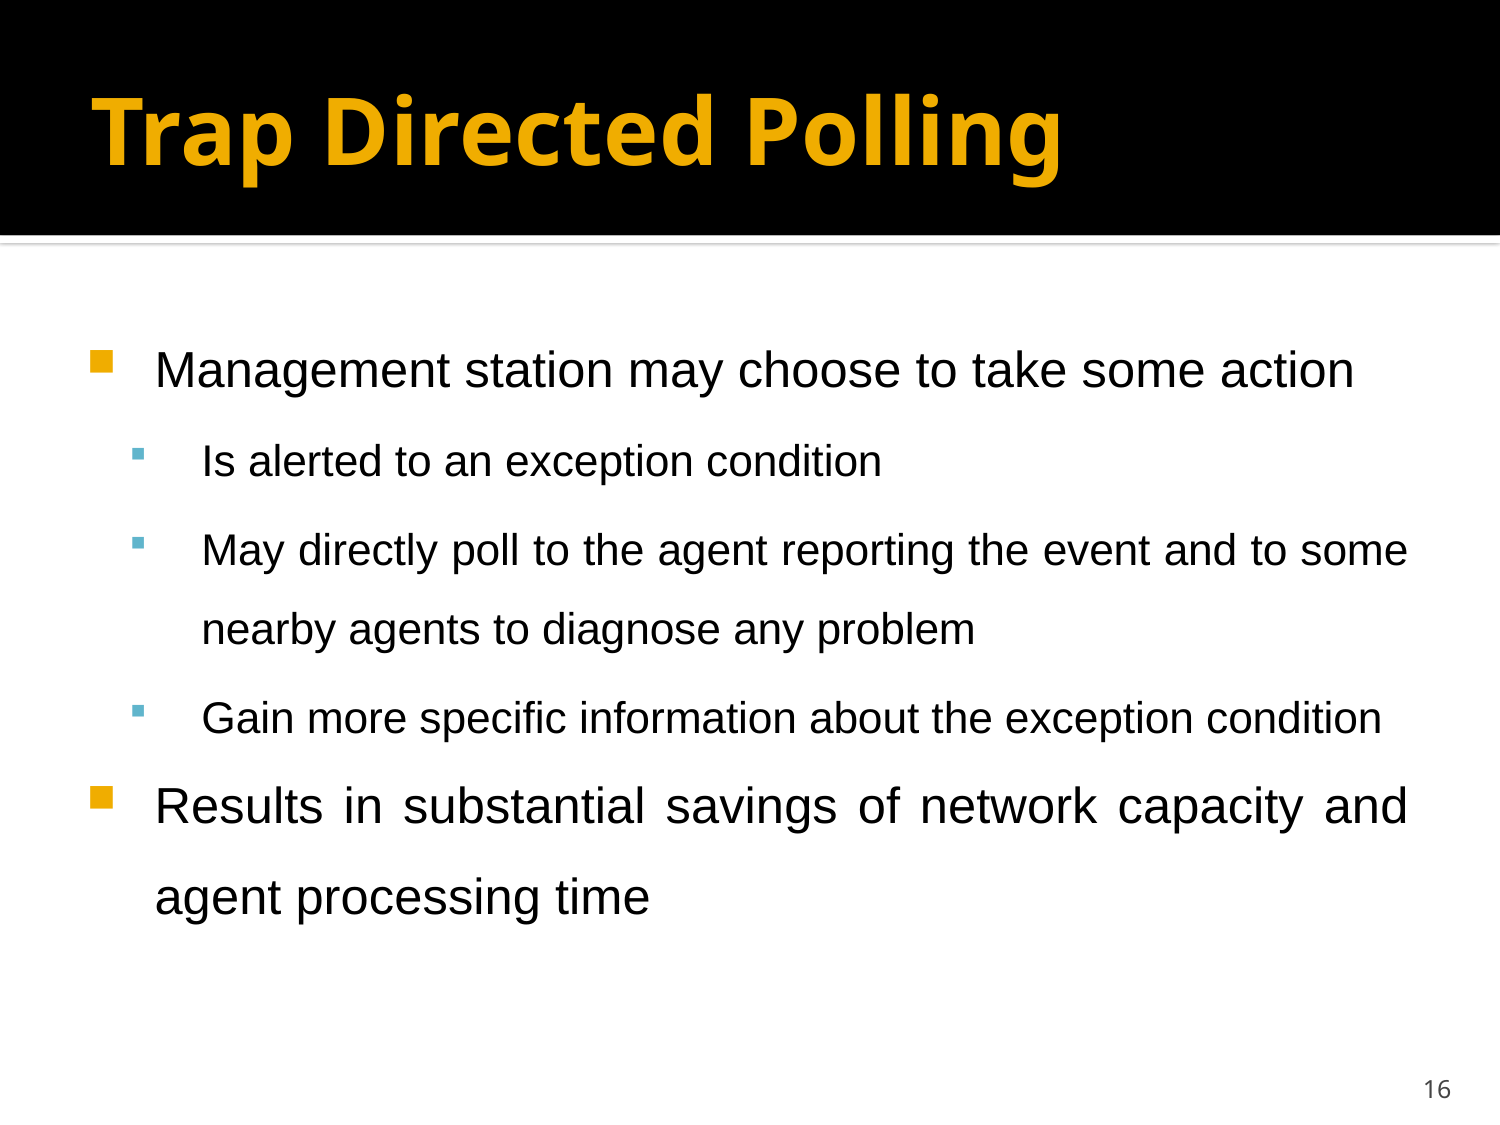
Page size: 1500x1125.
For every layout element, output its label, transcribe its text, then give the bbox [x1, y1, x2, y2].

list Management station may choose to take some action Is alerted to an exception condition May directly poll to the agent reporting the event and to some nearby agents to diagnose any problem Gain more specific information about the exception condition Results in substantial savings of network capacity and agent processing time [75, 291, 1425, 1050]
title Trap Directed Polling [75, 25, 1425, 231]
slide_number 16 [1345, 1062, 1467, 1108]
